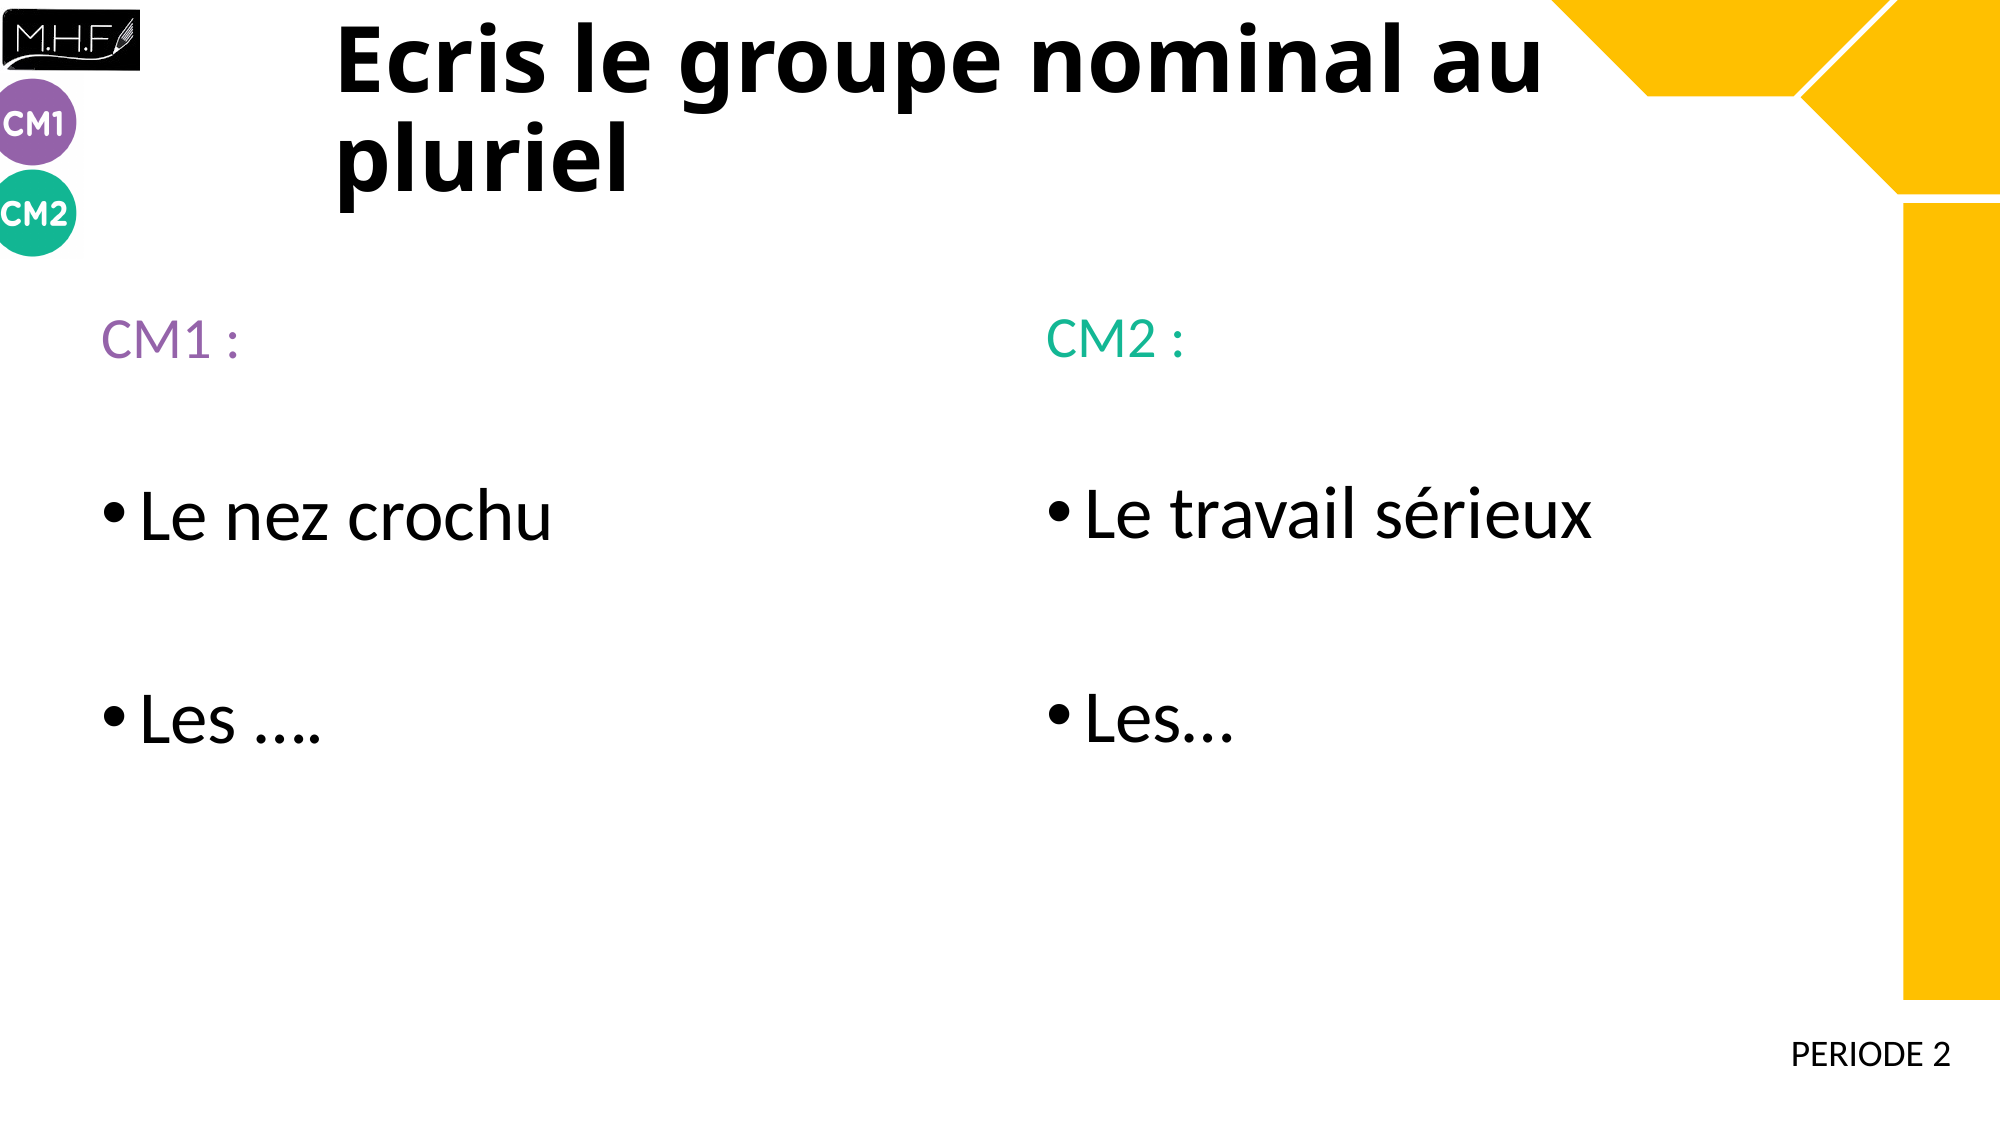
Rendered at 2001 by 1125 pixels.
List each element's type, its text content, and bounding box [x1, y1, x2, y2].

text_box CM2 : Le travail sérieux Les… [1031, 299, 1853, 1014]
list CM1 : Le nez crochu Les …. [86, 300, 897, 1015]
text_box [1799, 0, 2000, 196]
text_box PERIODE 2 [1362, 1021, 1967, 1125]
text_box [1902, 202, 2000, 1001]
title Ecris le groupe nominal au pluriel [318, 3, 1865, 221]
picture [0, 7, 140, 259]
text_box [1549, 0, 1892, 98]
